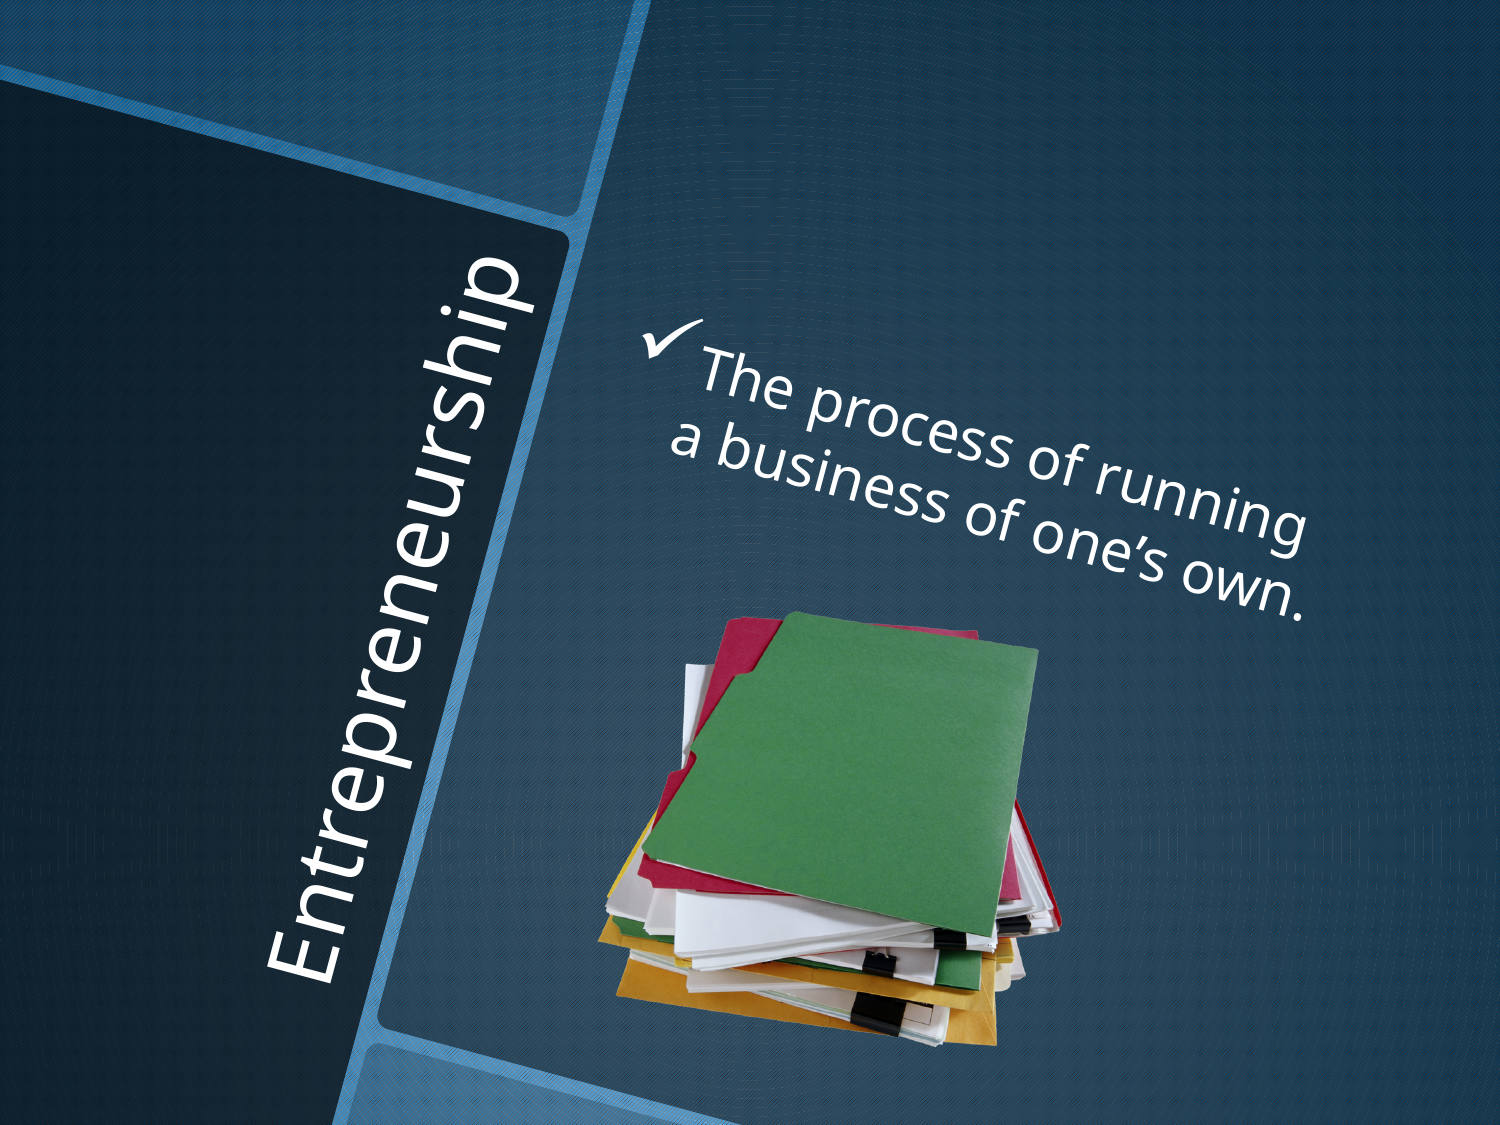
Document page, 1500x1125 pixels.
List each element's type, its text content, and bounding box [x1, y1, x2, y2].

picture [587, 601, 1072, 1057]
title Entrepreneurship [69, 181, 554, 1056]
list The process of running a business of one’s own. [529, 72, 1430, 877]
